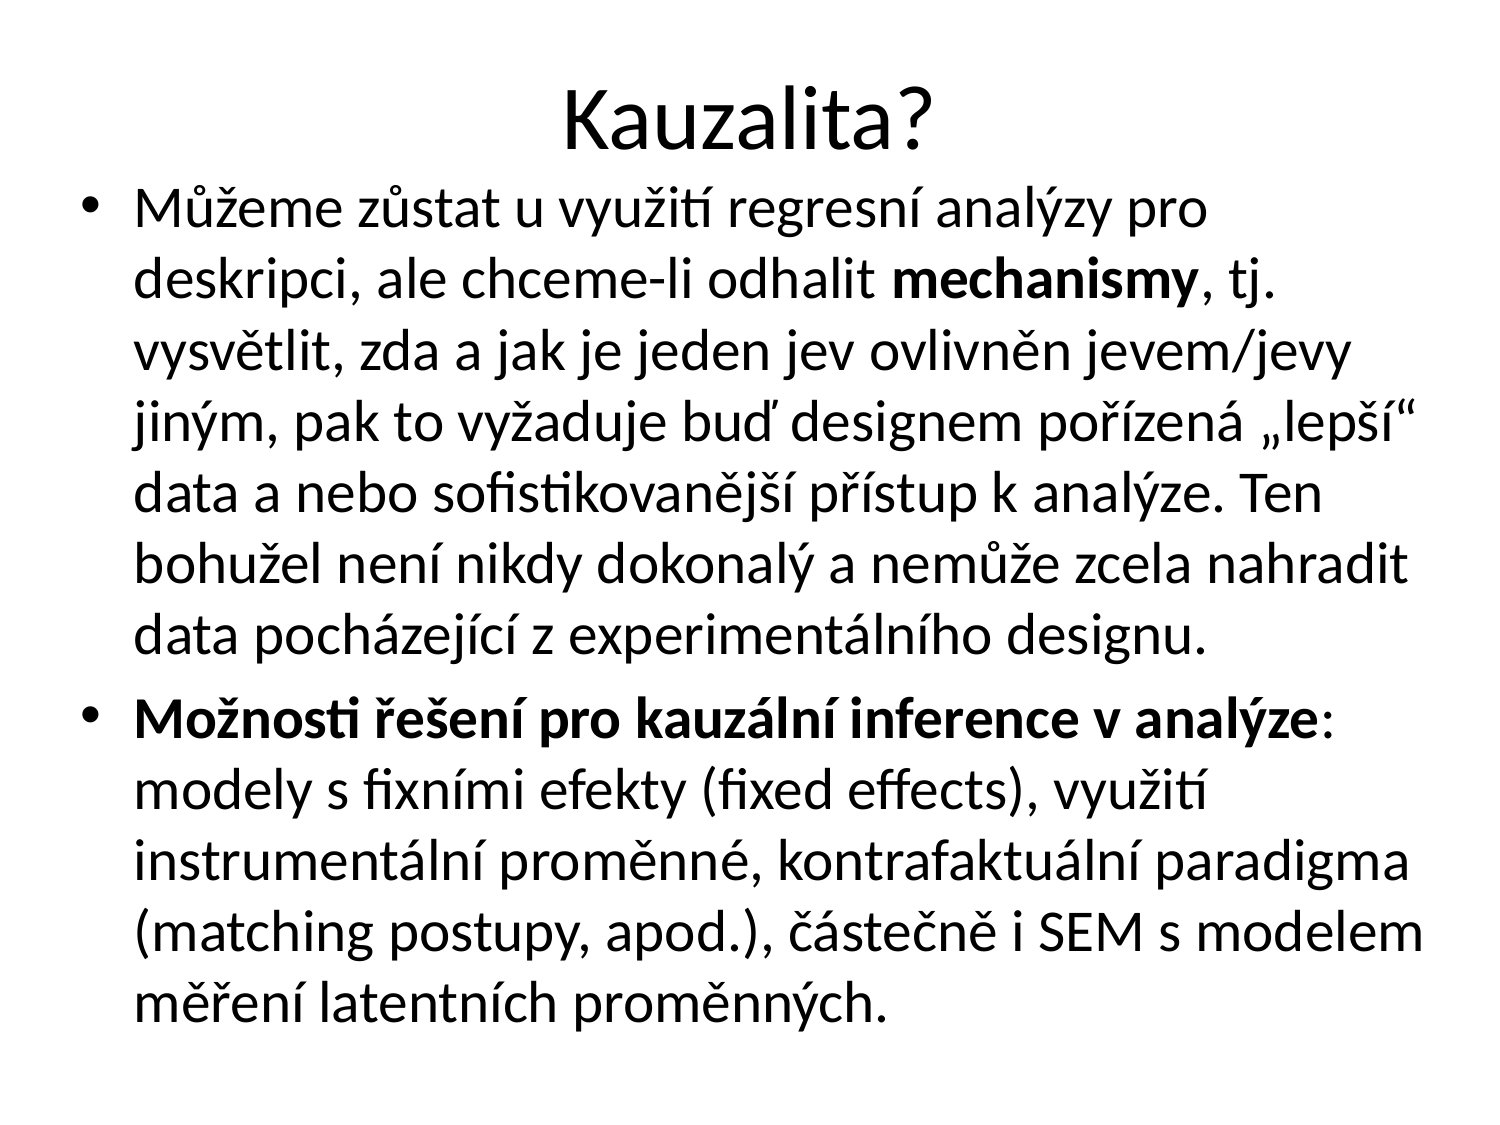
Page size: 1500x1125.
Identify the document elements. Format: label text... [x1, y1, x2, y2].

list Můžeme zůstat u využití regresní analýzy pro deskripci, ale chceme-li odhalit mechanismy, tj. vysvětlit, zda a jak je jeden jev ovlivněn jevem/jevy jiným, pak to vyžaduje buď designem pořízená „lepší“ data a nebo sofistikovanější přístup k analýze. Ten bohužel není nikdy dokonalý a nemůže zcela nahradit data pocházející z experimentálního designu. Možnosti řešení pro kauzální inference v analýze: modely s fixními efekty (fixed effects), využití instrumentální proměnné, kontrafaktuální paradigma (matching postupy, apod.), částečně i SEM s modelem měření latentních proměnných. [64, 160, 1447, 1094]
title Kauzalita? [75, 19, 1425, 160]
